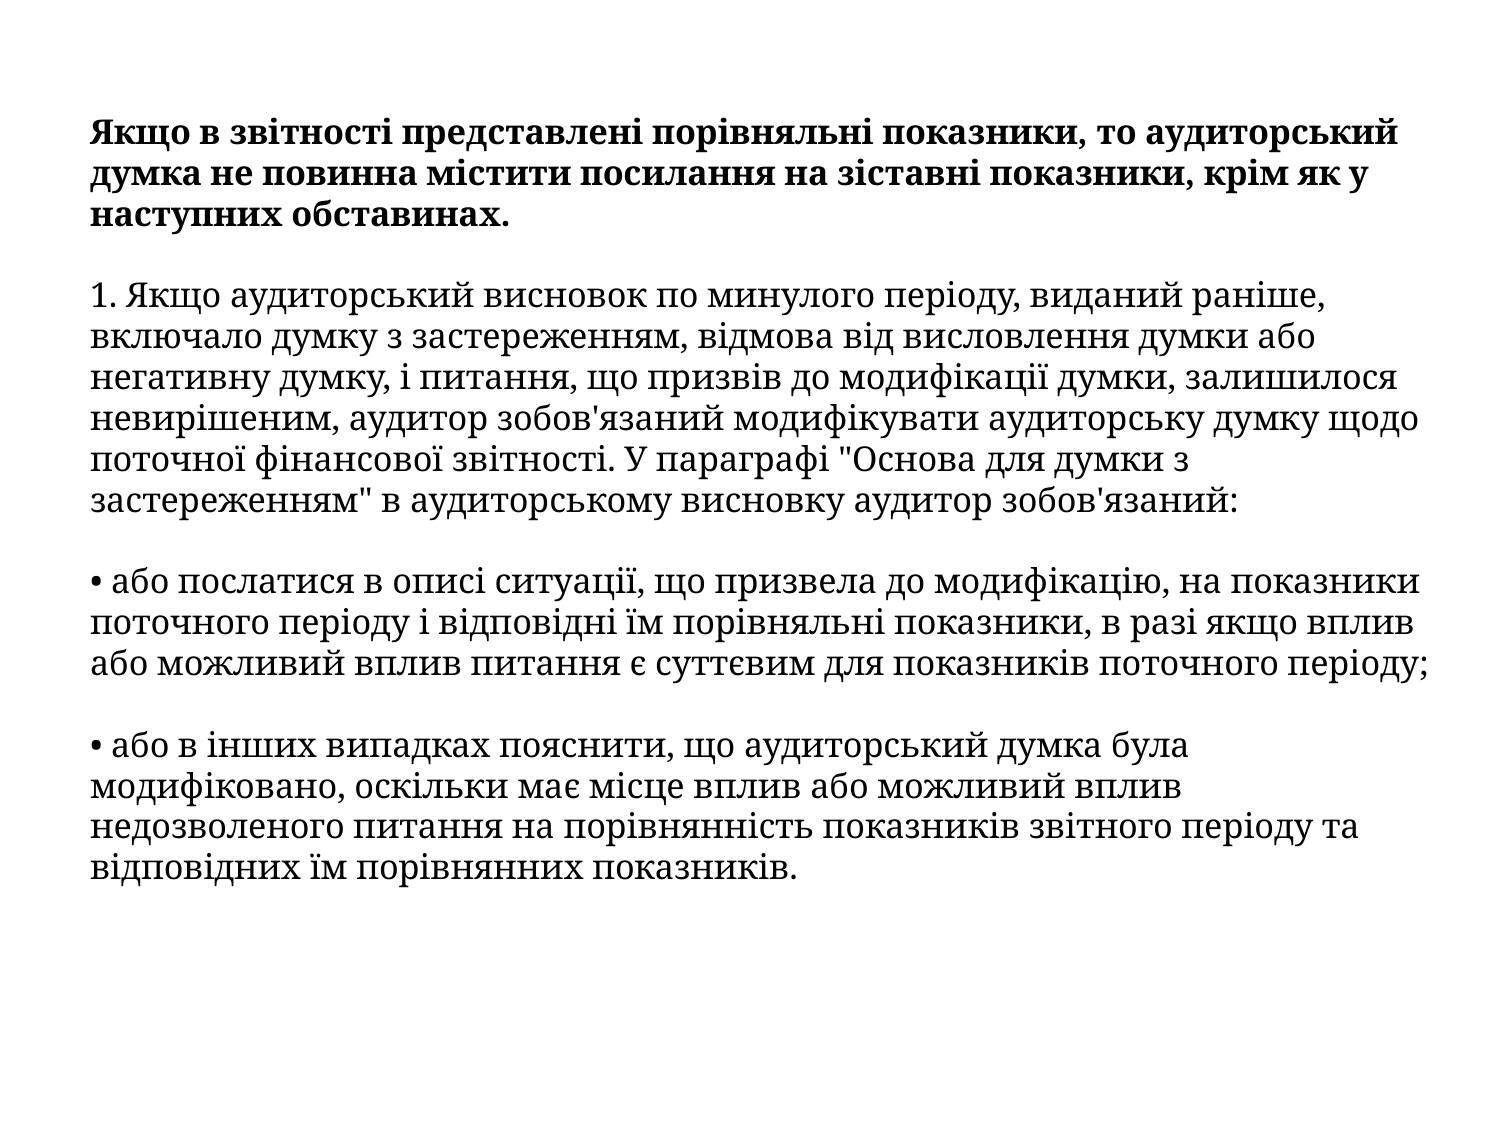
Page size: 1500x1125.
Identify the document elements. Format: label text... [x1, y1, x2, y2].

title Якщо в звітності представлені порівняльні показники, то аудиторський думка не повинна містити посилання на зіставні показники, крім як у наступних обставинах. 1. Якщо аудиторський висновок по минулого періоду, виданий раніше, включало думку з застереженням, відмова від висловлення думки або негативну думку, і питання, що призвів до модифікації думки, залишилося невирішеним, аудитор зобов'язаний модифікувати аудиторську думку щодо поточної фінансової звітності. У параграфі "Основа для думки з застереженням" в аудиторському висновку аудитор зобов'язаний: • або послатися в описі ситуації, що призвела до модифікацію, на показники поточного періоду і відповідні їм порівняльні показники, в разі якщо вплив або можливий вплив питання є суттєвим для показників поточного періоду; • або в інших випадках пояснити, що аудиторський думка була модифіковано, оскільки має місце вплив або можливий вплив недозволеного питання на порівнянність показників звітного періоду та відповідних їм порівнянних показників. [90, 92, 1440, 905]
